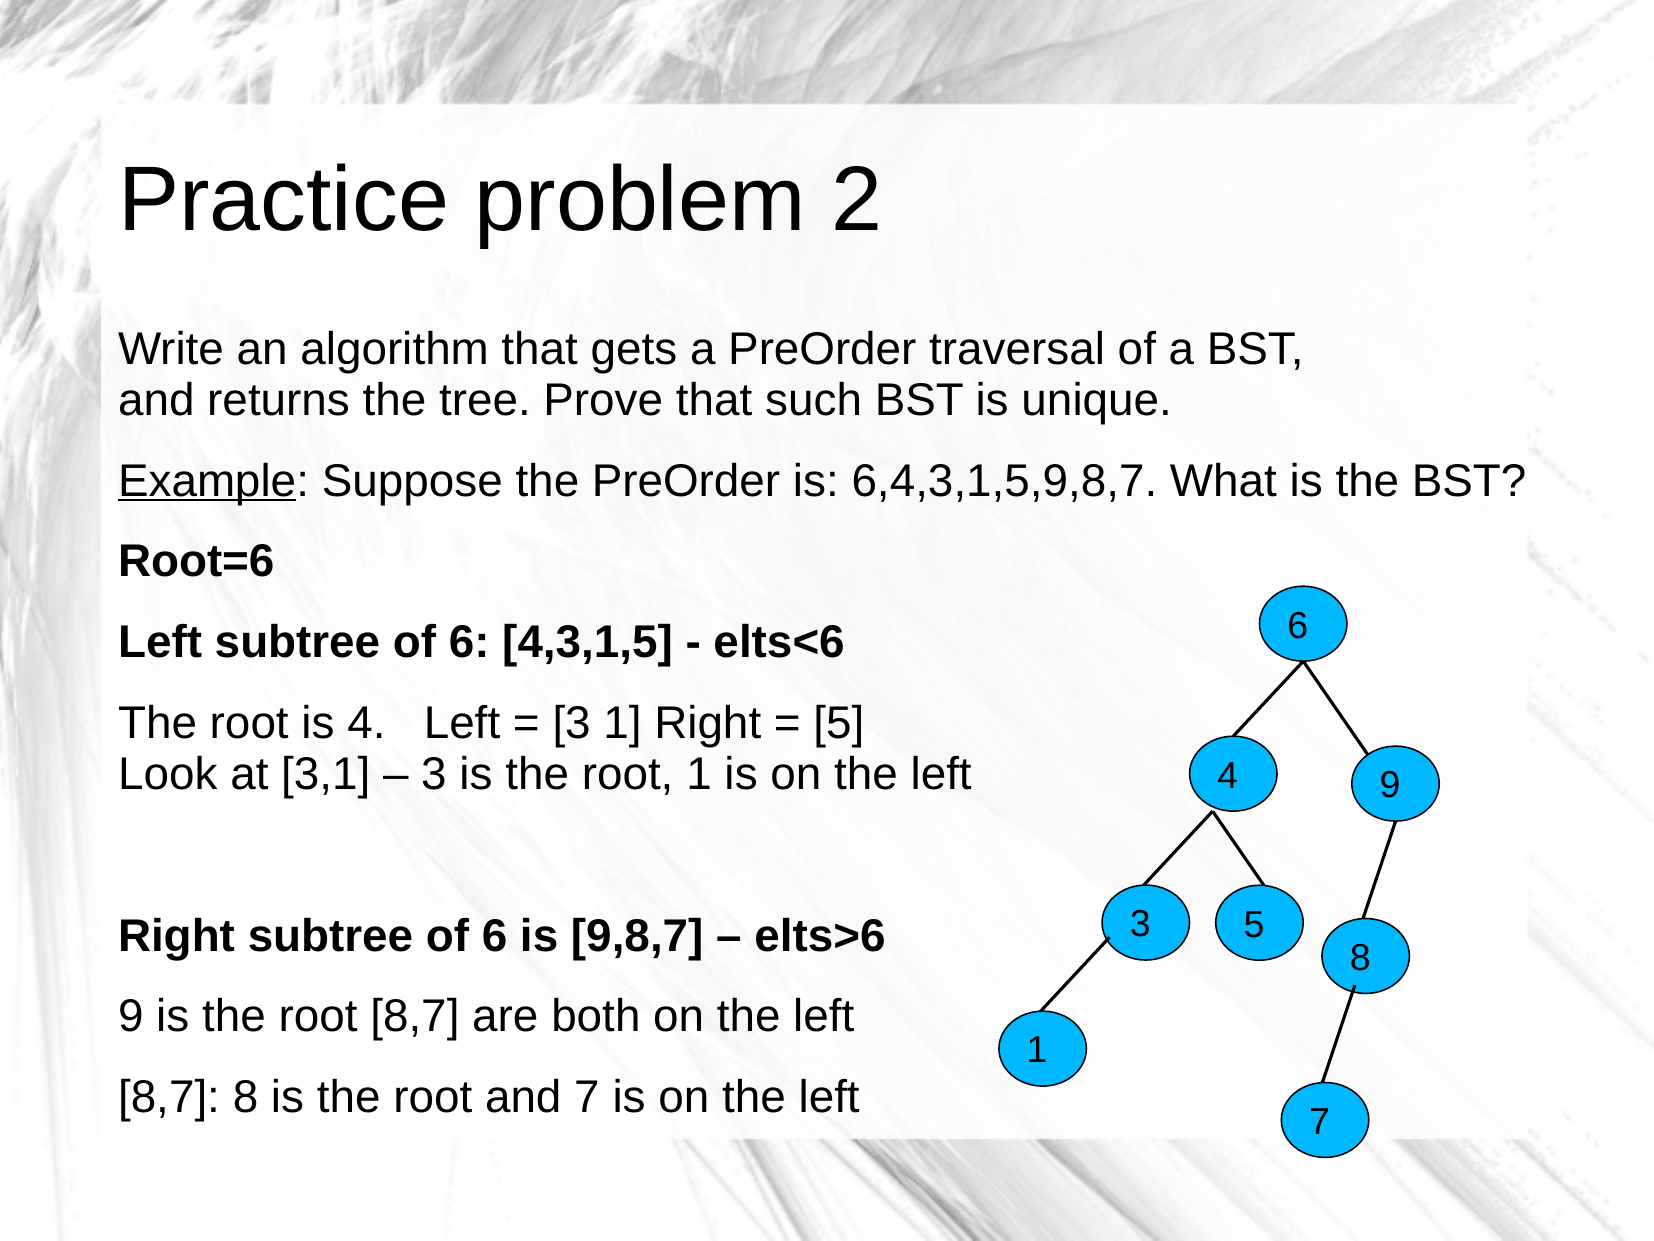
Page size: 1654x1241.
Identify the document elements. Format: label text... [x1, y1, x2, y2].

picture [0, 0, 1654, 1241]
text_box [1303, 661, 1370, 757]
text_box 5 [1215, 889, 1304, 961]
list Write an algorithm that gets a PreOrder traversal of a BST, and returns the tree. Prove that such BST is unique. Example: Suppose the PreOrder is: 6,4,3,1,5,9,8,7. What is the BST? Root=6 Left subtree of 6: [4,3,1,5] - elts<6 The root is 4. Left = [3 1] Right = [5] Look at [3,1] – 3 is the root, 1 is on the left Right subtree of 6 is [9,8,7] – elts>6 9 is the root [8,7] are both on the left [8,7]: 8 is the root and 7 is on the left [118, 319, 1571, 1109]
title Practice problem 2 [118, 93, 1506, 299]
text_box 3 [1102, 885, 1190, 961]
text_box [1039, 937, 1110, 1013]
text_box 4 [1189, 736, 1278, 811]
text_box 1 [998, 1011, 1087, 1087]
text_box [1362, 821, 1396, 920]
text_box 8 [1321, 918, 1410, 994]
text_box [1212, 811, 1279, 907]
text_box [1233, 661, 1303, 737]
text_box 6 [1259, 586, 1347, 661]
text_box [1321, 985, 1355, 1084]
text_box 9 [1351, 746, 1440, 821]
text_box 7 [1281, 1082, 1369, 1158]
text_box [1142, 811, 1212, 887]
